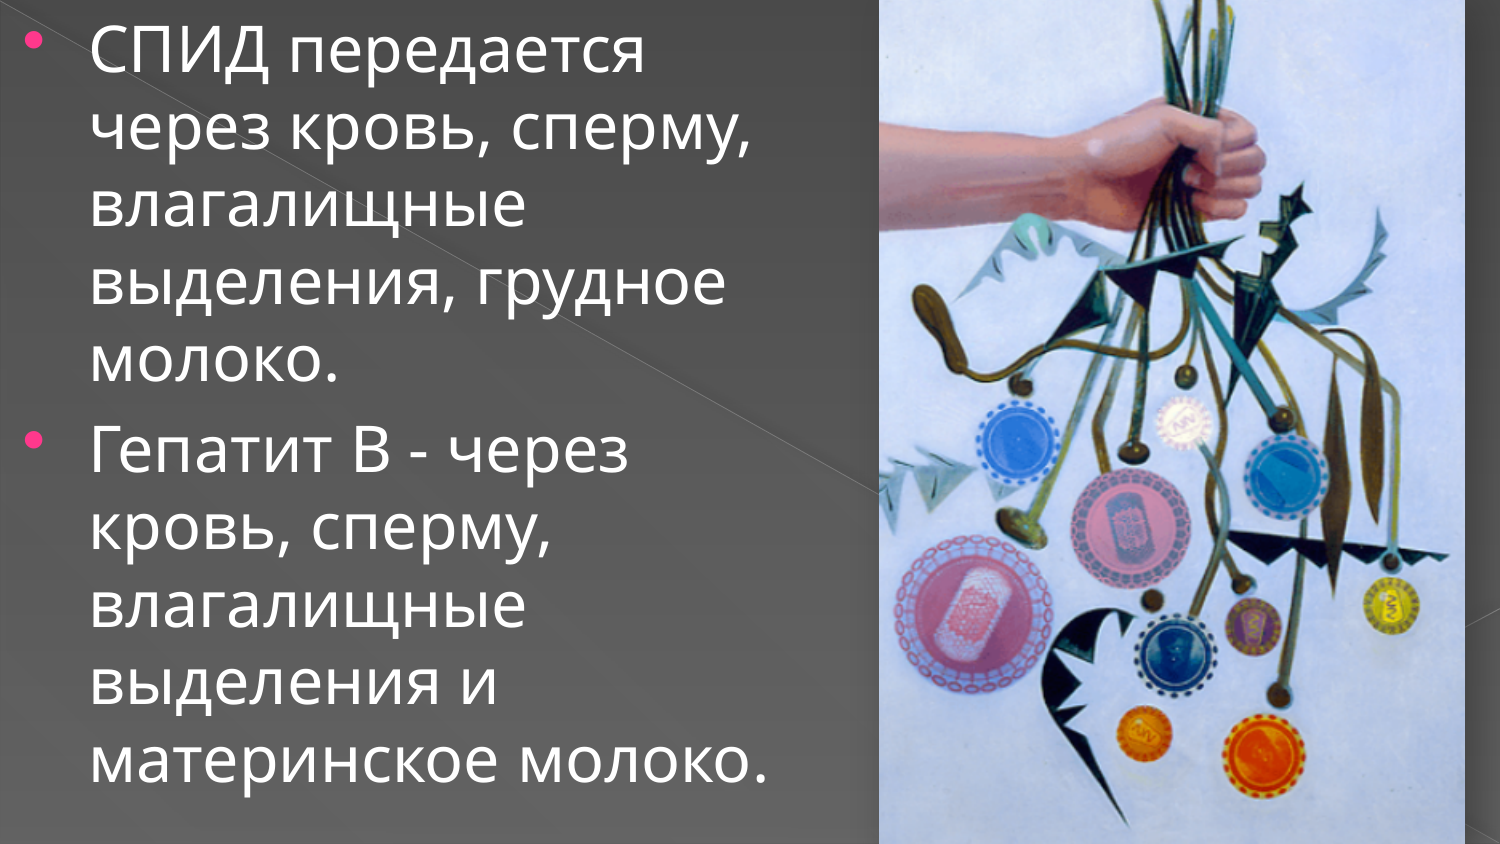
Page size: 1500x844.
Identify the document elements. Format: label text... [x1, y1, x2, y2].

picture [879, 0, 1465, 844]
list СПИД передается через кровь, сперму, влагалищные выделения, грудное молоко. Гепатит В - через кровь, сперму, влагалищные выделения и материнское молоко. [0, 0, 845, 844]
